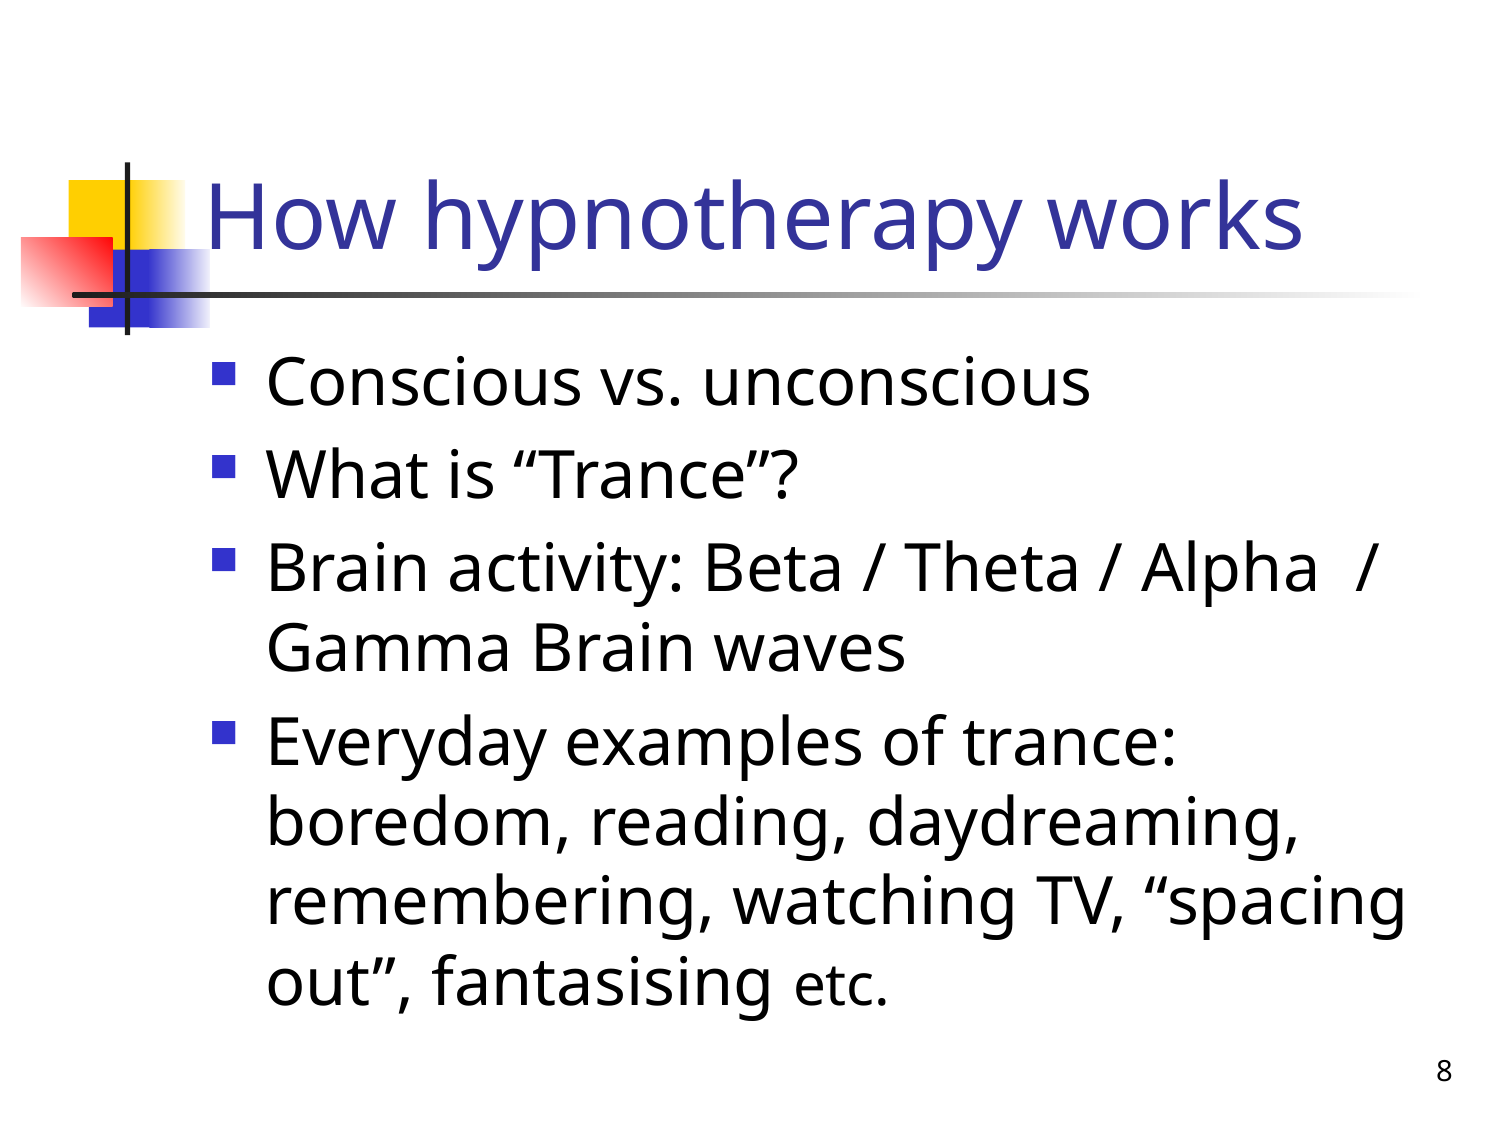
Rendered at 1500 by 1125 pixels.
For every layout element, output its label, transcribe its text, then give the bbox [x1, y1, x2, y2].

title How hypnotherapy works [188, 35, 1468, 275]
list Conscious vs. unconscious What is “Trance”? Brain activity: Beta / Theta / Alpha / Gamma Brain waves Everyday examples of trance: boredom, reading, daydreaming, remembering, watching TV, “spacing out”, fantasising etc. [193, 331, 1469, 1006]
slide_number 8 [1155, 1024, 1468, 1100]
